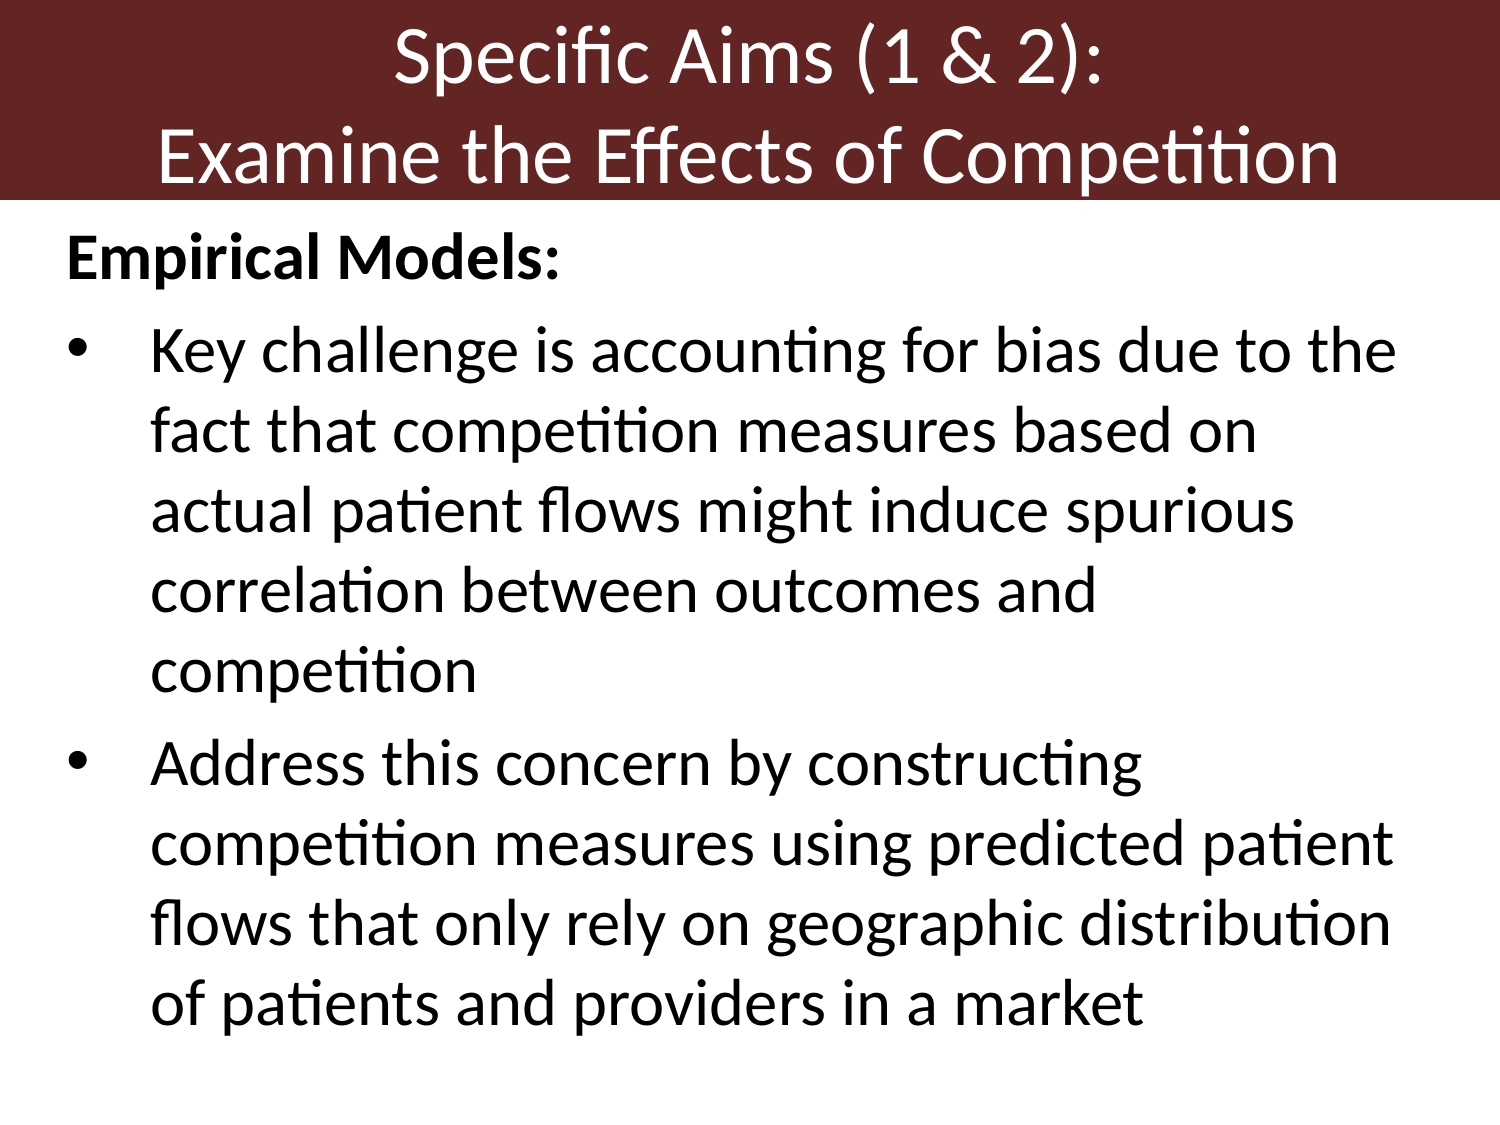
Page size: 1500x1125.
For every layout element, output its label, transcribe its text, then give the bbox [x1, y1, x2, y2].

text_box [0, 0, 1500, 200]
title Specific Aims (1 & 2): Examine the Effects of Competition [74, 24, 1426, 176]
list Empirical Models: Key challenge is accounting for bias due to the fact that competition measures based on actual patient flows might induce spurious correlation between outcomes and competition Address this concern by constructing competition measures using predicted patient flows that only rely on geographic distribution of patients and providers in a market [50, 204, 1450, 1046]
